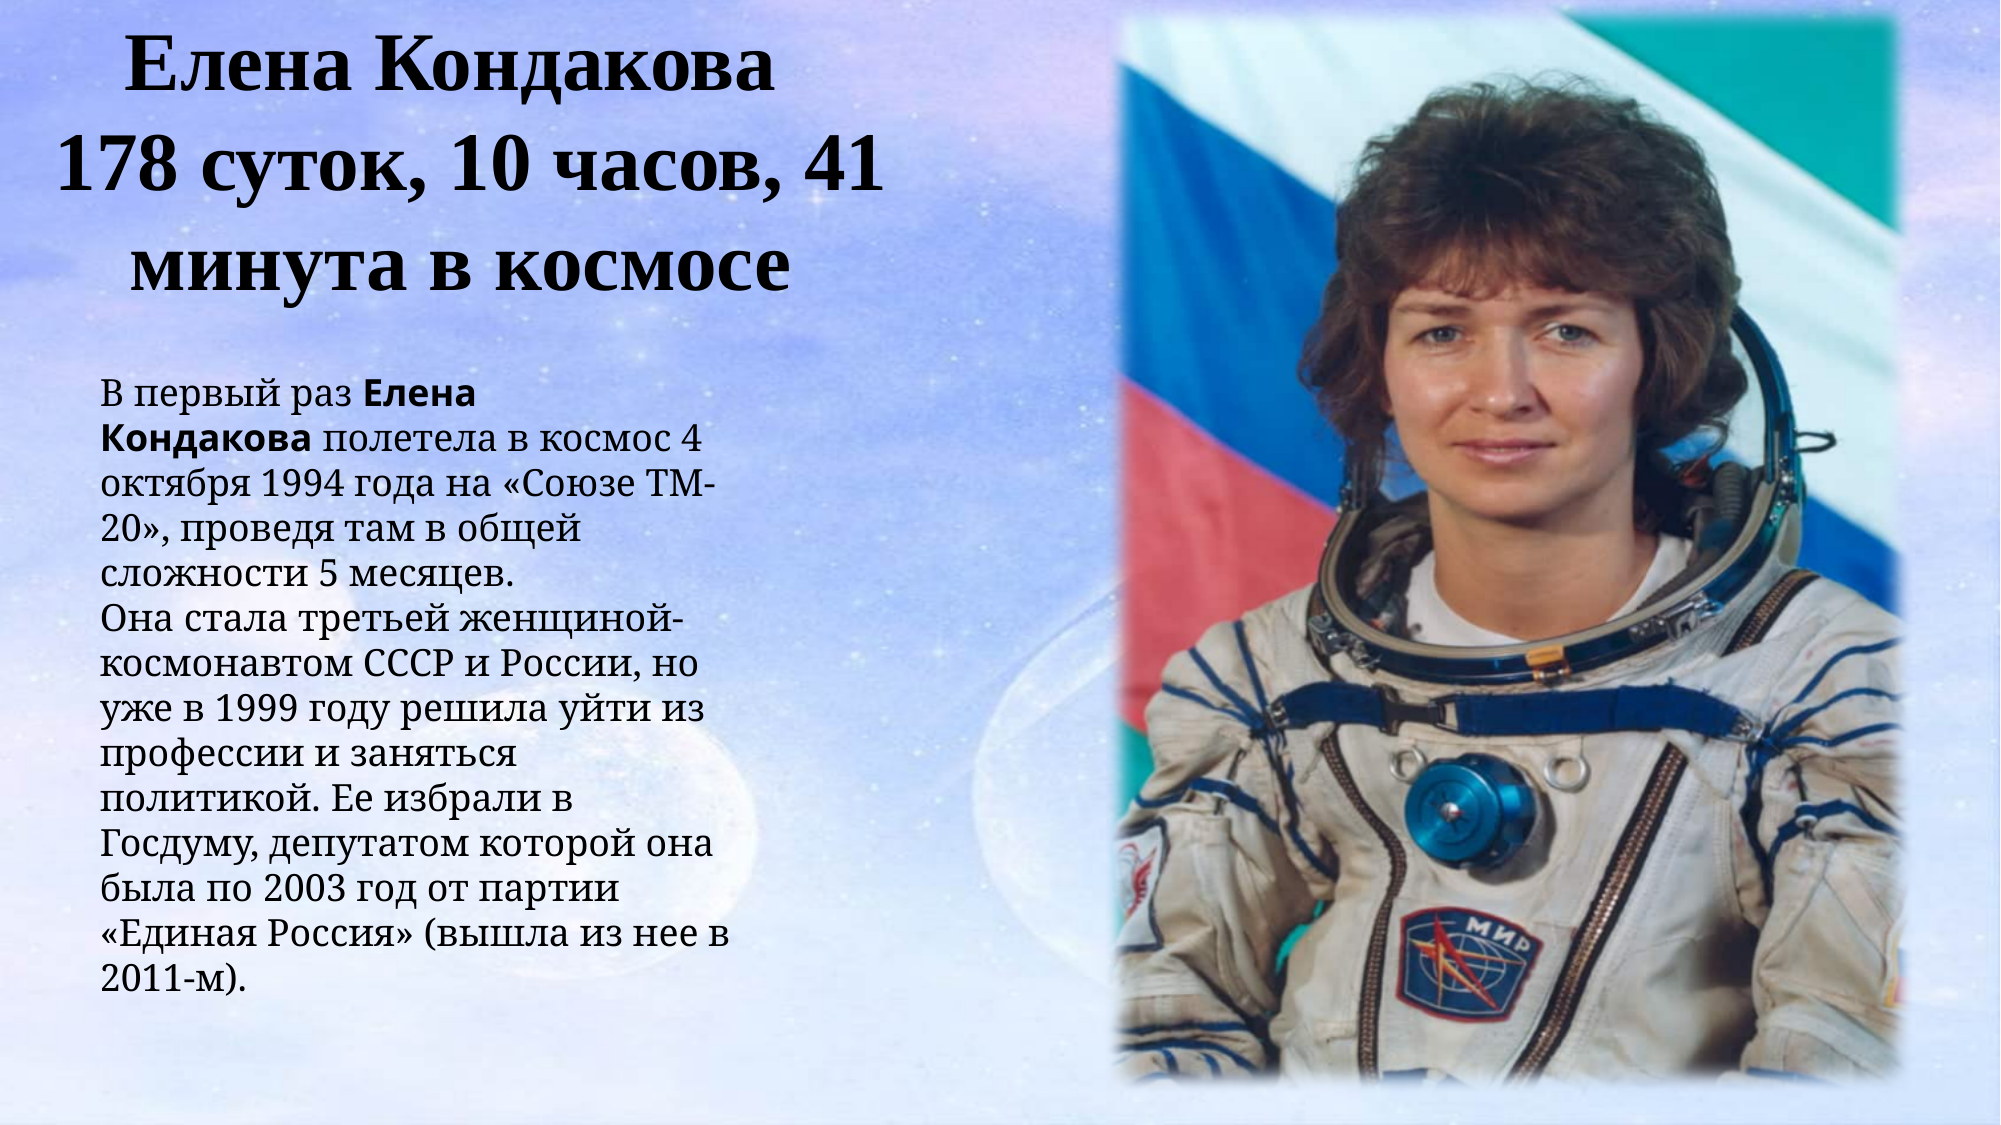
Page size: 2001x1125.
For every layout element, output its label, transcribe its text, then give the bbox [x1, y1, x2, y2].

picture [0, 0, 2001, 1125]
text_box Елена Кондакова 178 суток, 10 часов, 41 минута в космосе [0, 0, 959, 315]
text_box В первый раз Елена Кондакова полетела в космос 4 октября 1994 года на «Союзе ТМ-20», проведя там в общей сложности 5 месяцев. Она стала третьей женщиной-космонавтом СССР и России, но уже в 1999 году решила уйти из профессии и заняться политикой. Ее избрали в Госдуму, депутатом которой она была по 2003 год от партии «Единая Россия» (вышла из нее в 2011-м). [85, 361, 756, 1007]
